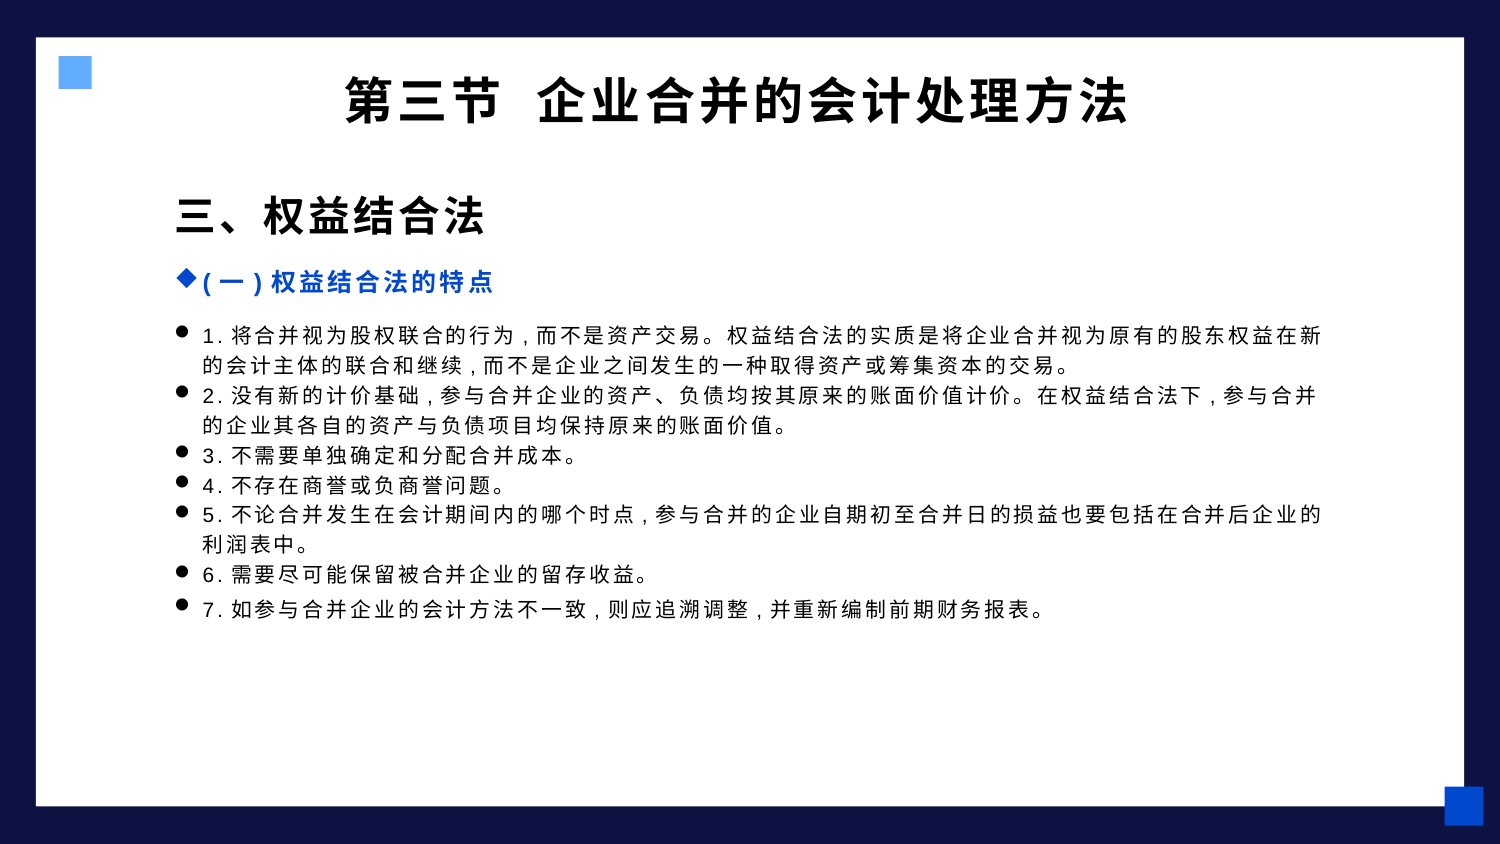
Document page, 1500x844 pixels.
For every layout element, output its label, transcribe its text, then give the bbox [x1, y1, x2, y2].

list 三、权益结合法 (一)权益结合法的特点 1.将合并视为股权联合的行为,而不是资产交易。权益结合法的实质是将企业合并视为原有的股东权益在新的会计主体的联合和继续,而不是企业之间发生的一种取得资产或筹集资本的交易。 2.没有新的计价基础,参与合并企业的资产、负债均按其原来的账面价值计价。在权益结合法下,参与合并的企业其各自的资产与负债项目均保持原来的账面价值。 3.不需要单独确定和分配合并成本。 4.不存在商誉或负商誉问题。 5.不论合并发生在会计期间内的哪个时点,参与合并的企业自期初至合并日的损益也要包括在合并后企业的利润表中。 6.需要尽可能保留被合并企业的留存收益。 7.如参与合并企业的会计方法不一致,则应追溯调整,并重新编制前期财务报表。 [157, 179, 1343, 604]
title 第三节 企业合并的会计处理方法 [141, 48, 1327, 138]
